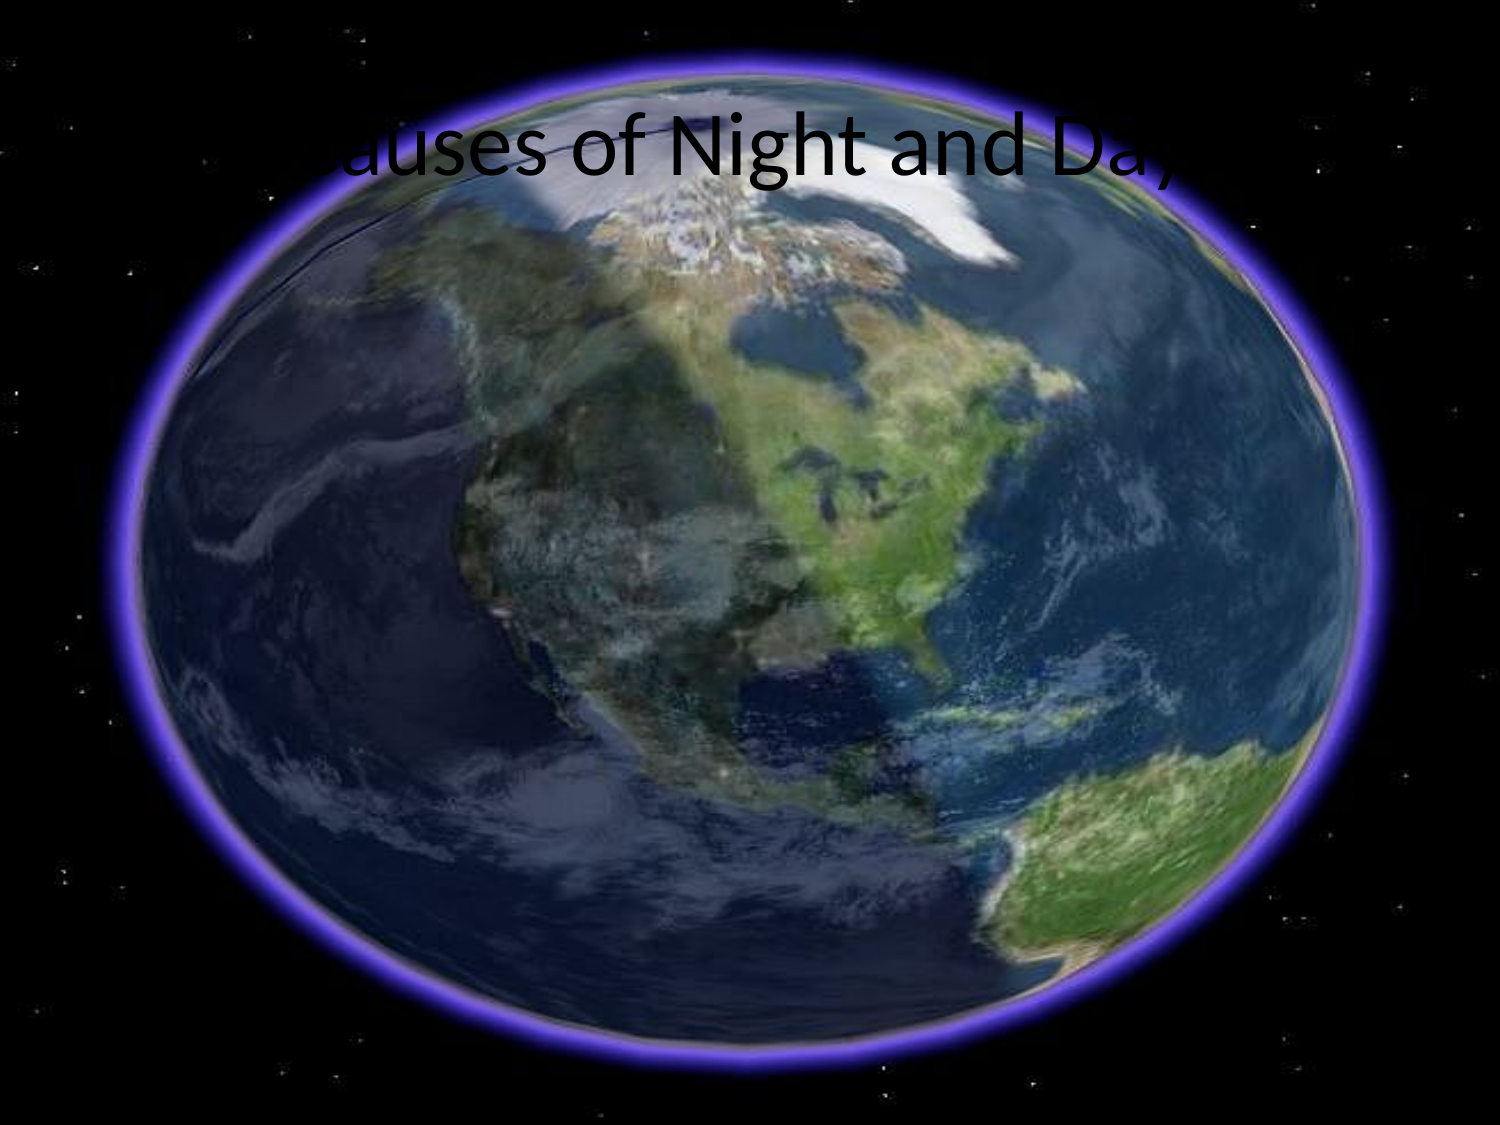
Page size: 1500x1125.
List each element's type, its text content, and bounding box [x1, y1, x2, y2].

title Causes of Night and Day. [75, 45, 1425, 233]
picture [0, 0, 1500, 1125]
